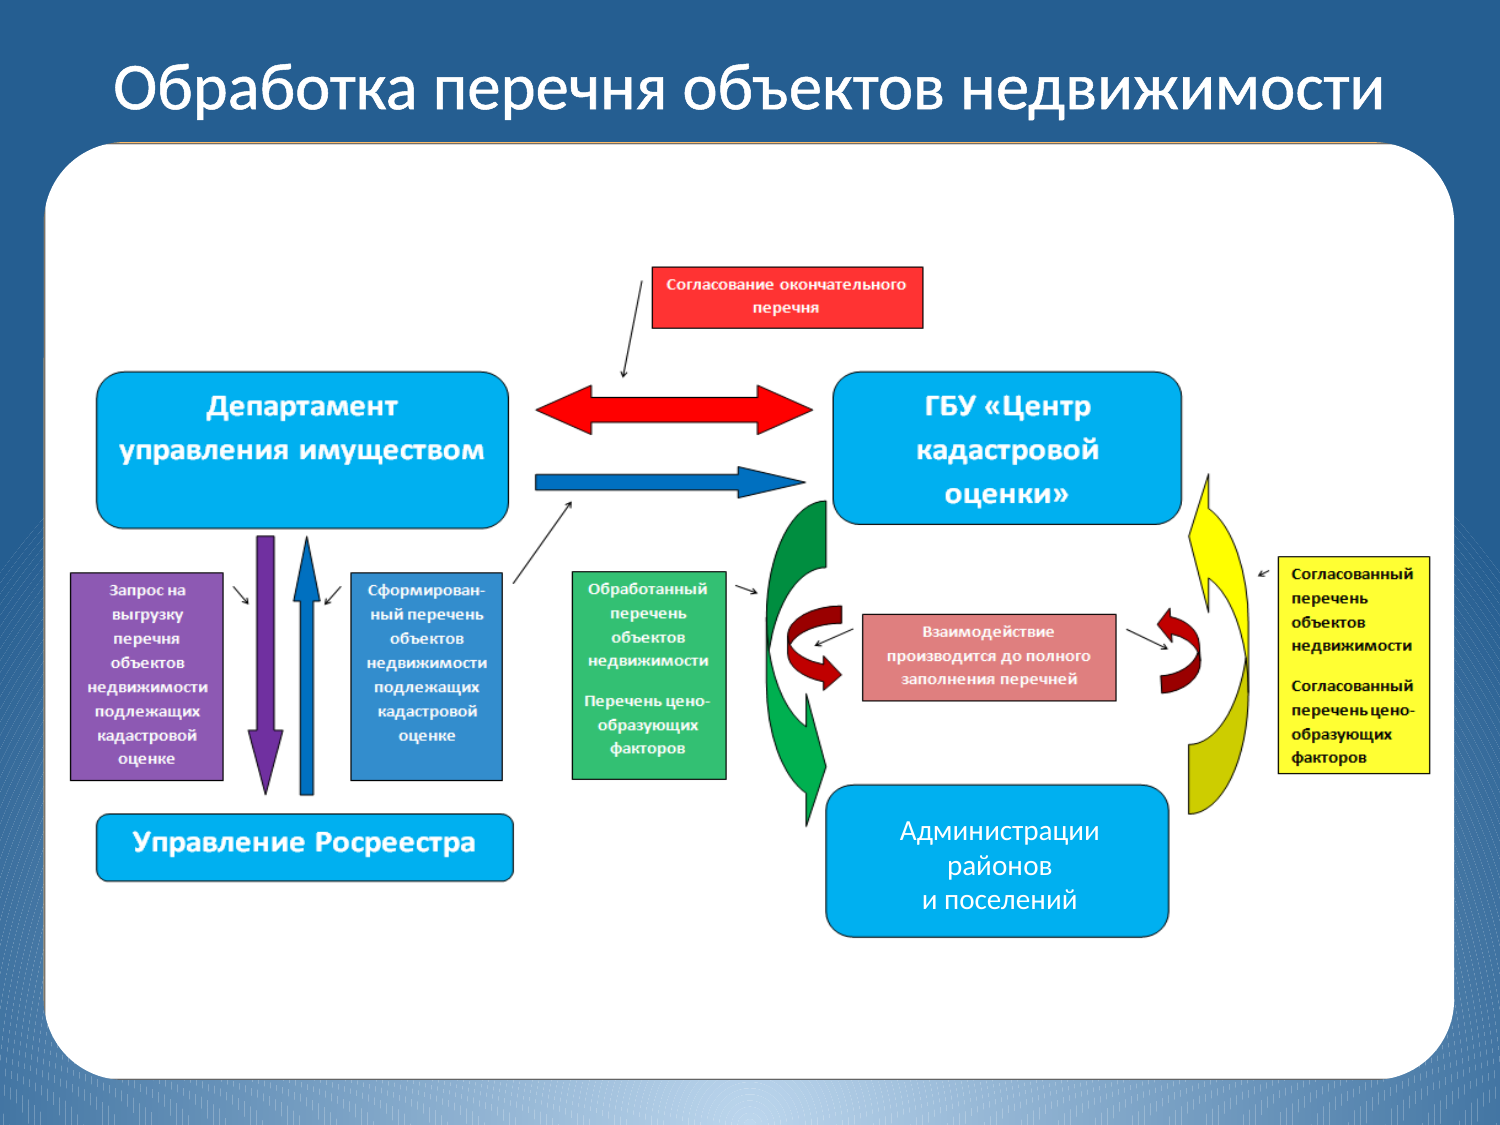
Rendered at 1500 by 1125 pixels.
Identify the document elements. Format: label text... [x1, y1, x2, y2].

picture [43, 142, 1455, 1080]
text_box Обработка перечня объектов недвижимости [0, 35, 1500, 130]
